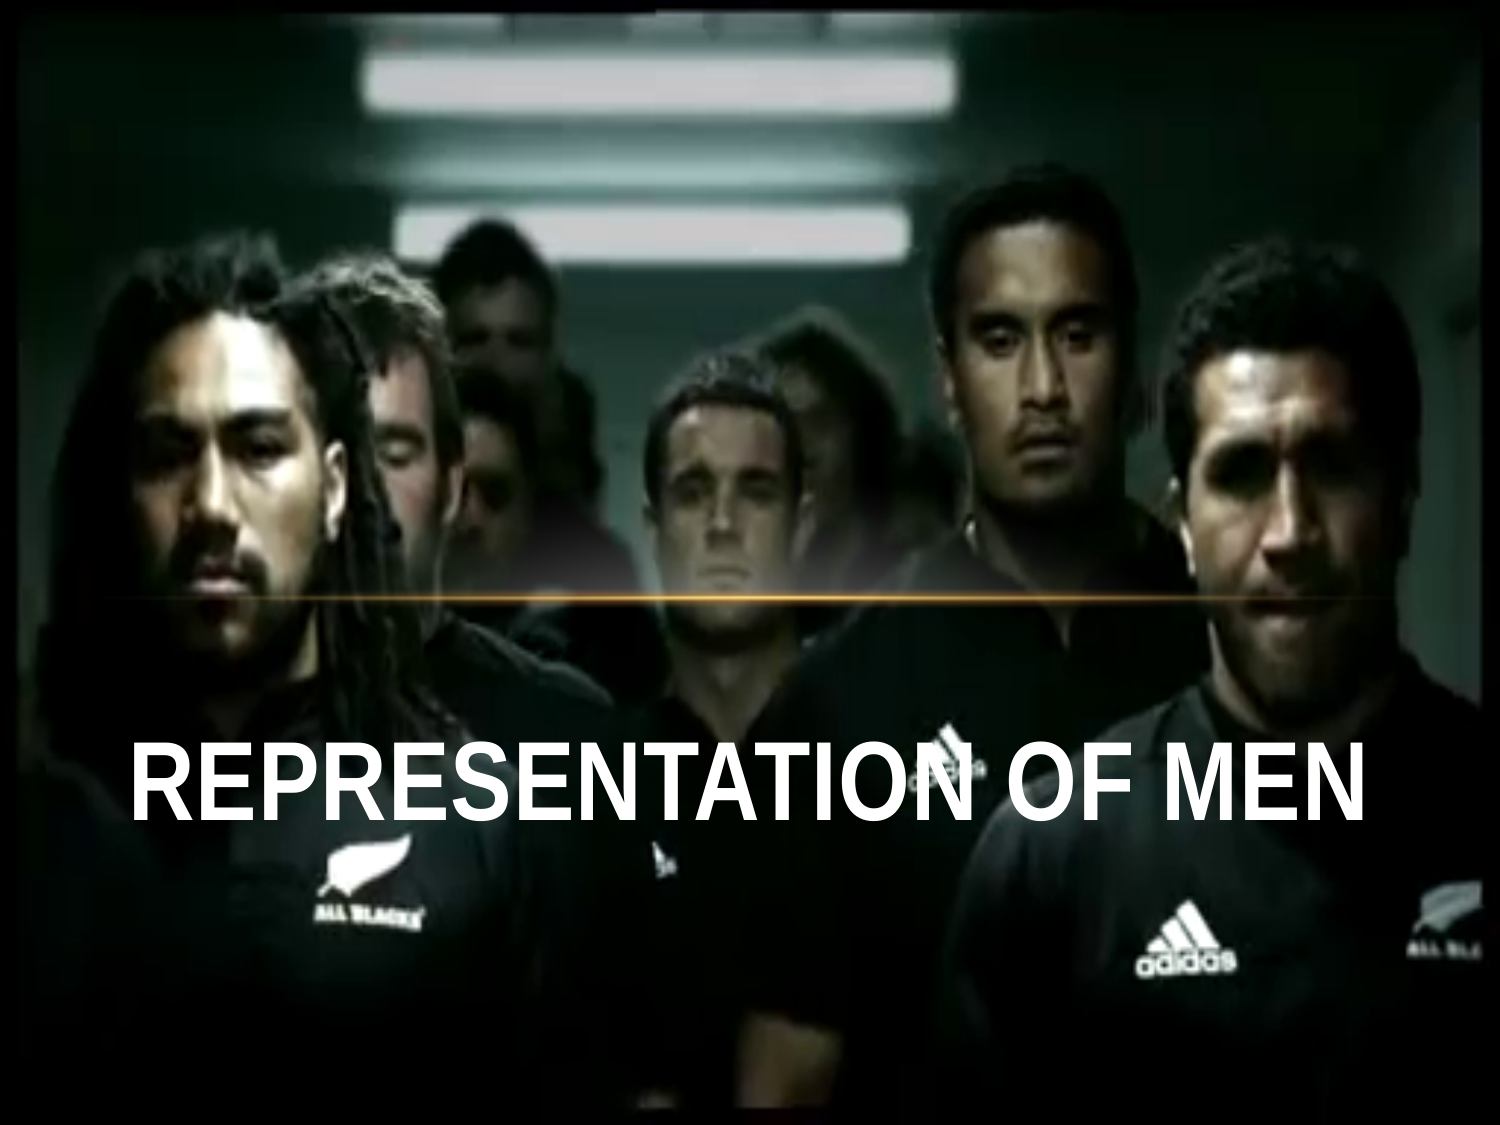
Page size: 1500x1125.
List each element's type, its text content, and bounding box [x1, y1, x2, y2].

picture [0, 0, 1500, 1125]
title REPRESENTATION OF MEN [112, 609, 1388, 851]
